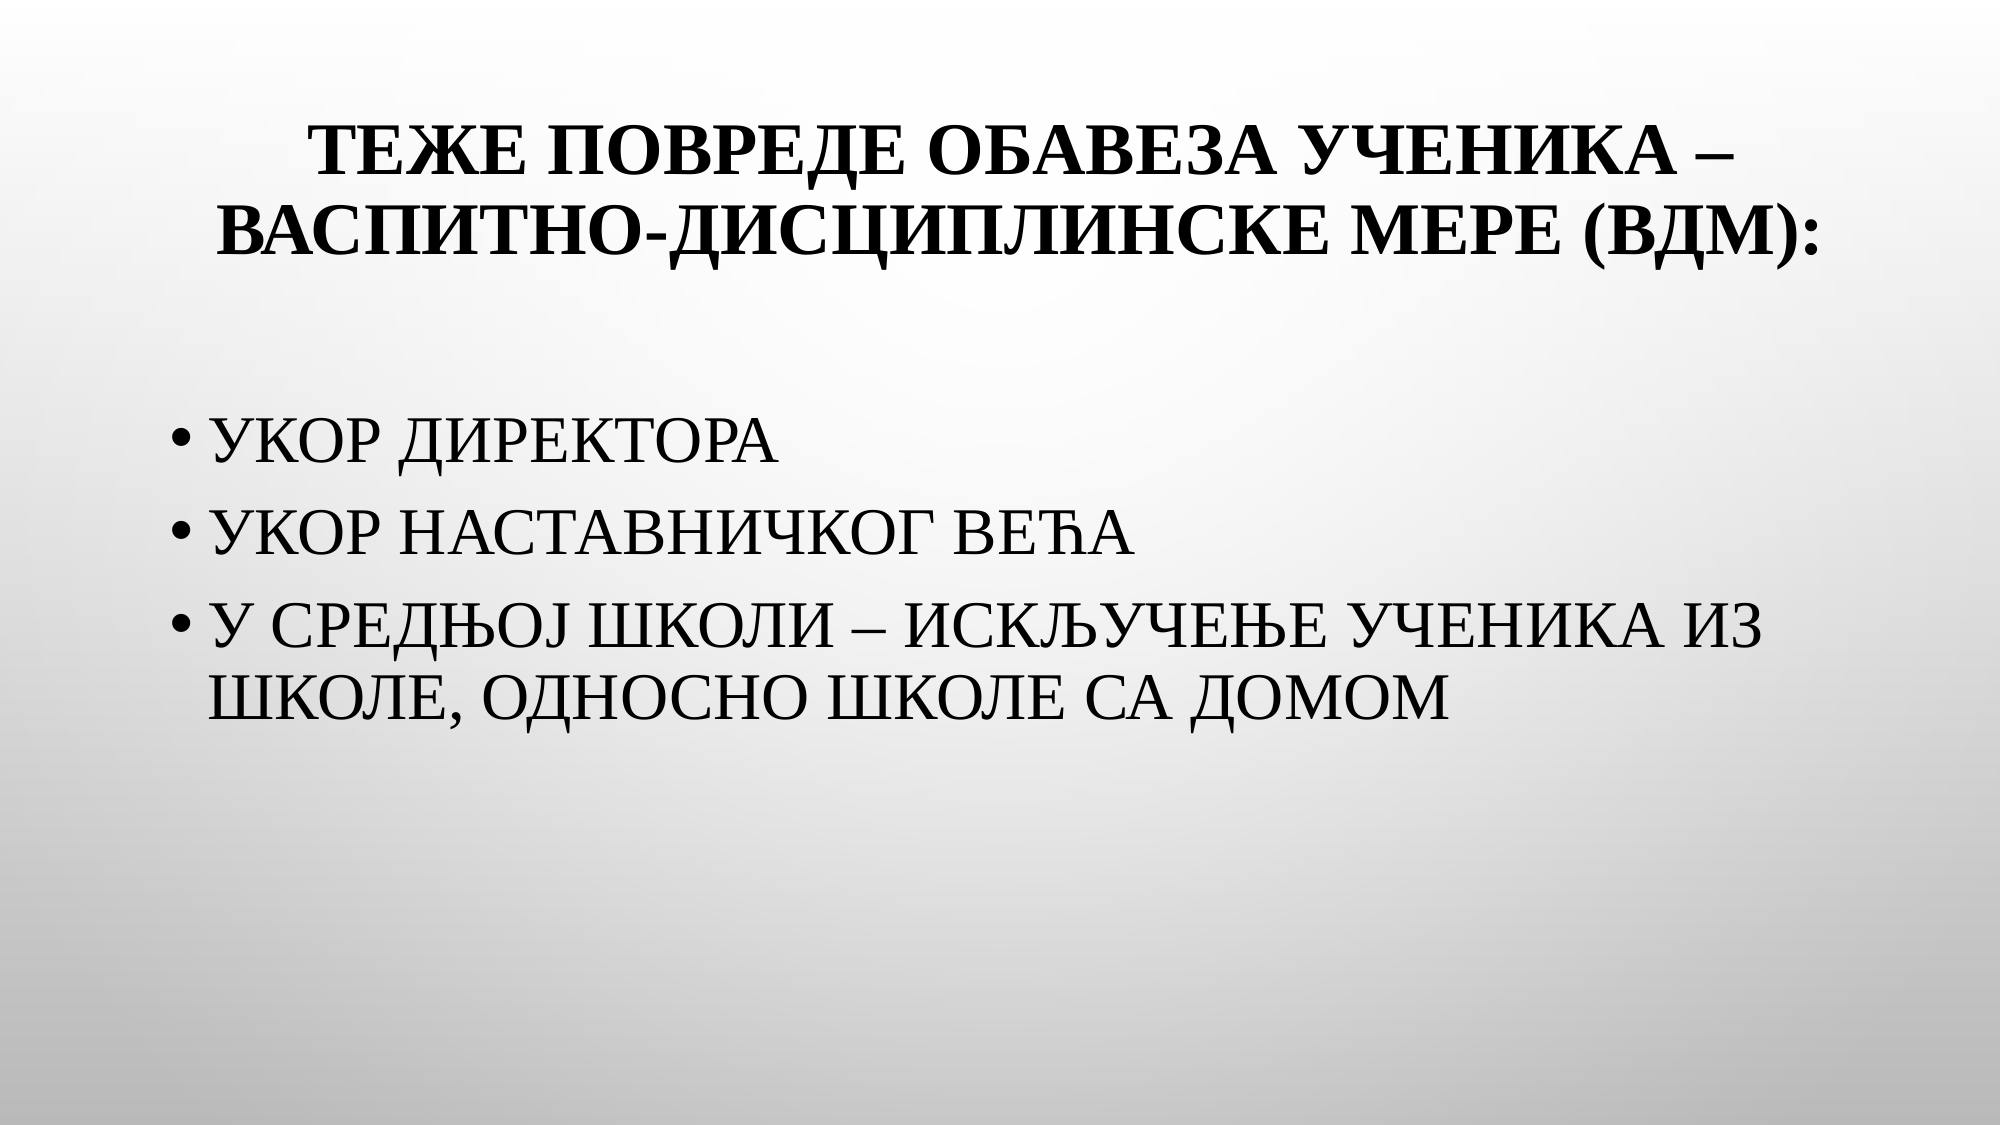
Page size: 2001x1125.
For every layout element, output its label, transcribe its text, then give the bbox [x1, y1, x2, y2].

picture [0, 0, 2000, 1125]
list укор директора укор наставничког већа у средњој школи – искључење ученика из школе, односно школе са домом [154, 295, 1903, 936]
title Теже повреде обавеза ученика – васпитно-дисциплинске мере (ВДМ): [154, 102, 1888, 279]
